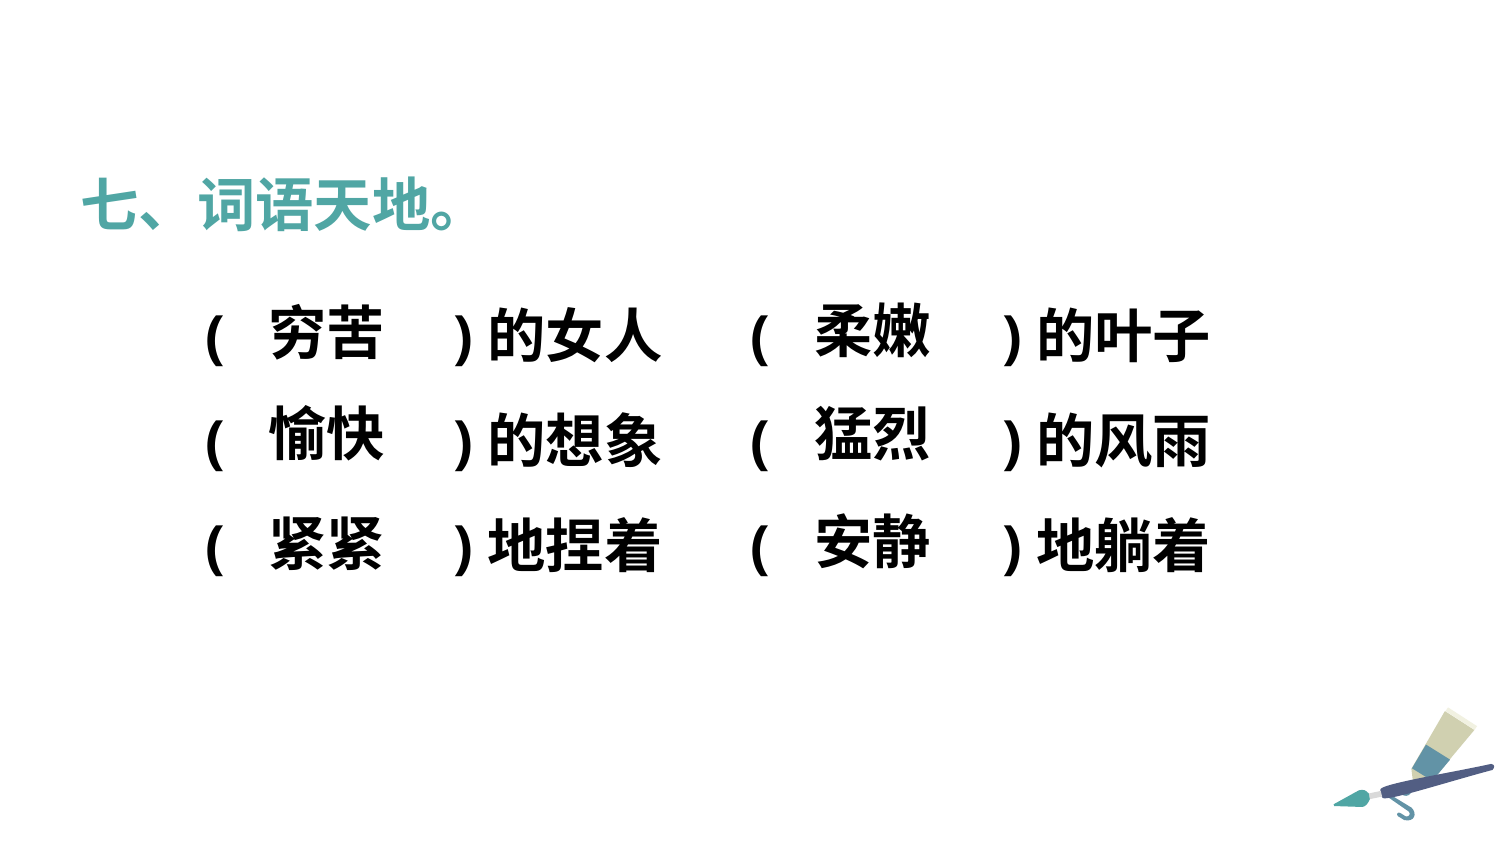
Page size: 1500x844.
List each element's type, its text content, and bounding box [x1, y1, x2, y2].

text_box 愉快 [253, 390, 404, 475]
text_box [1358, 708, 1481, 844]
text_box 柔嫩 [799, 287, 984, 372]
text_box 七、词语天地。 [66, 125, 511, 246]
text_box 紧紧 [253, 500, 404, 585]
text_box 安静 [799, 497, 1004, 583]
text_box ( )的女人 ( )的叶子 ( )的想象 ( )的风雨 ( )地捏着 ( )地躺着 [190, 257, 1500, 587]
text_box 猛烈 [799, 390, 984, 475]
text_box 穷苦 [253, 289, 477, 374]
